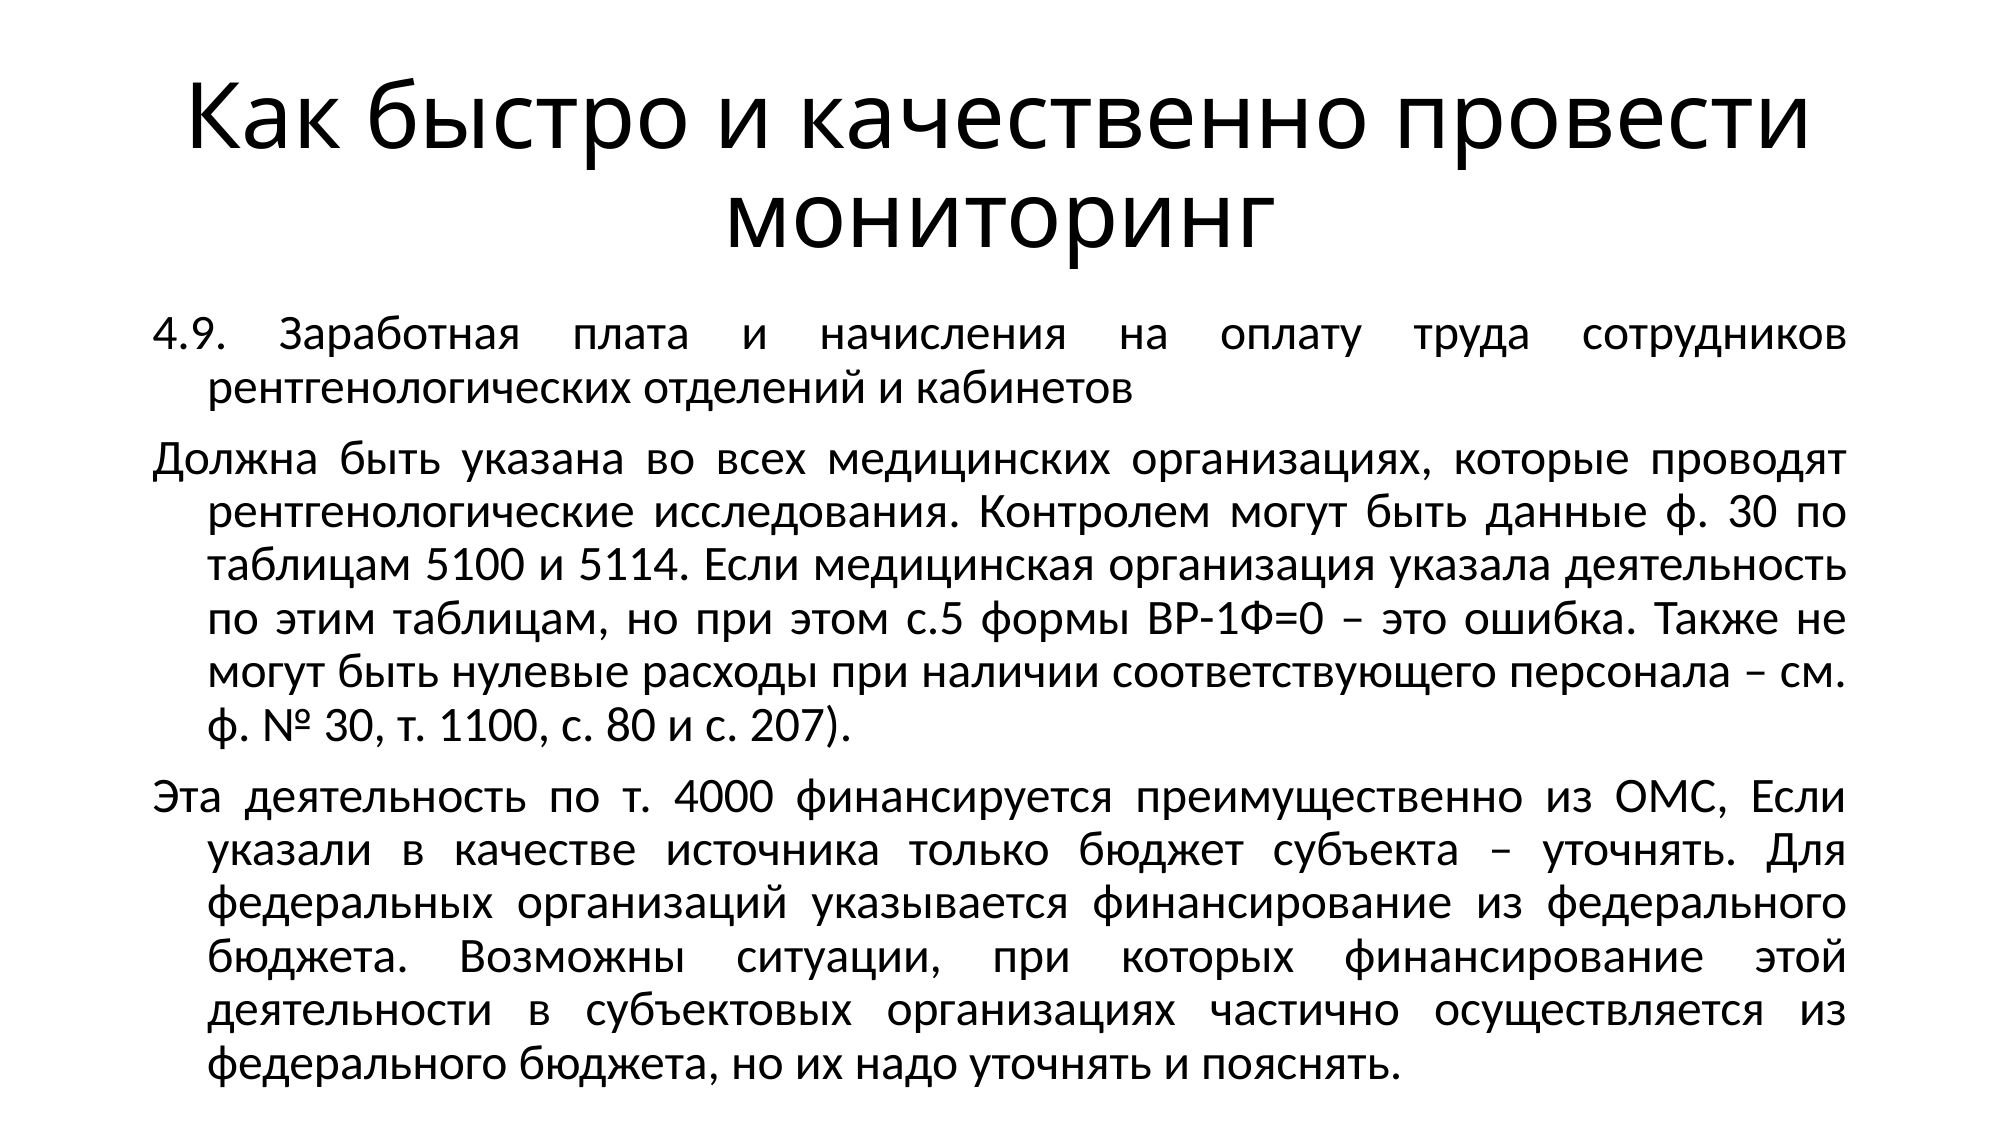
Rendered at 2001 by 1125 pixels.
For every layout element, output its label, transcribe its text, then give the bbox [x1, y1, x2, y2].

list 4.9. Заработная плата и начисления на оплату труда сотрудников рентгенологических отделений и кабинетов Должна быть указана во всех медицинских организациях, которые проводят рентгенологические исследования. Контролем могут быть данные ф. 30 по таблицам 5100 и 5114. Если медицинская организация указала деятельность по этим таблицам, но при этом с.5 формы ВР-1Ф=0 – это ошибка. Также не могут быть нулевые расходы при наличии соответствующего персонала – см. ф. № 30, т. 1100, с. 80 и с. 207). Эта деятельность по т. 4000 финансируется преимущественно из ОМС, Если указали в качестве источника только бюджет субъекта – уточнять. Для федеральных организаций указывается финансирование из федерального бюджета. Возможны ситуации, при которых финансирование этой деятельности в субъектовых организациях частично осуществляется из федерального бюджета, но их надо уточнять и пояснять. [137, 299, 1863, 1100]
title Как быстро и качественно провести мониторинг [137, 59, 1863, 278]
